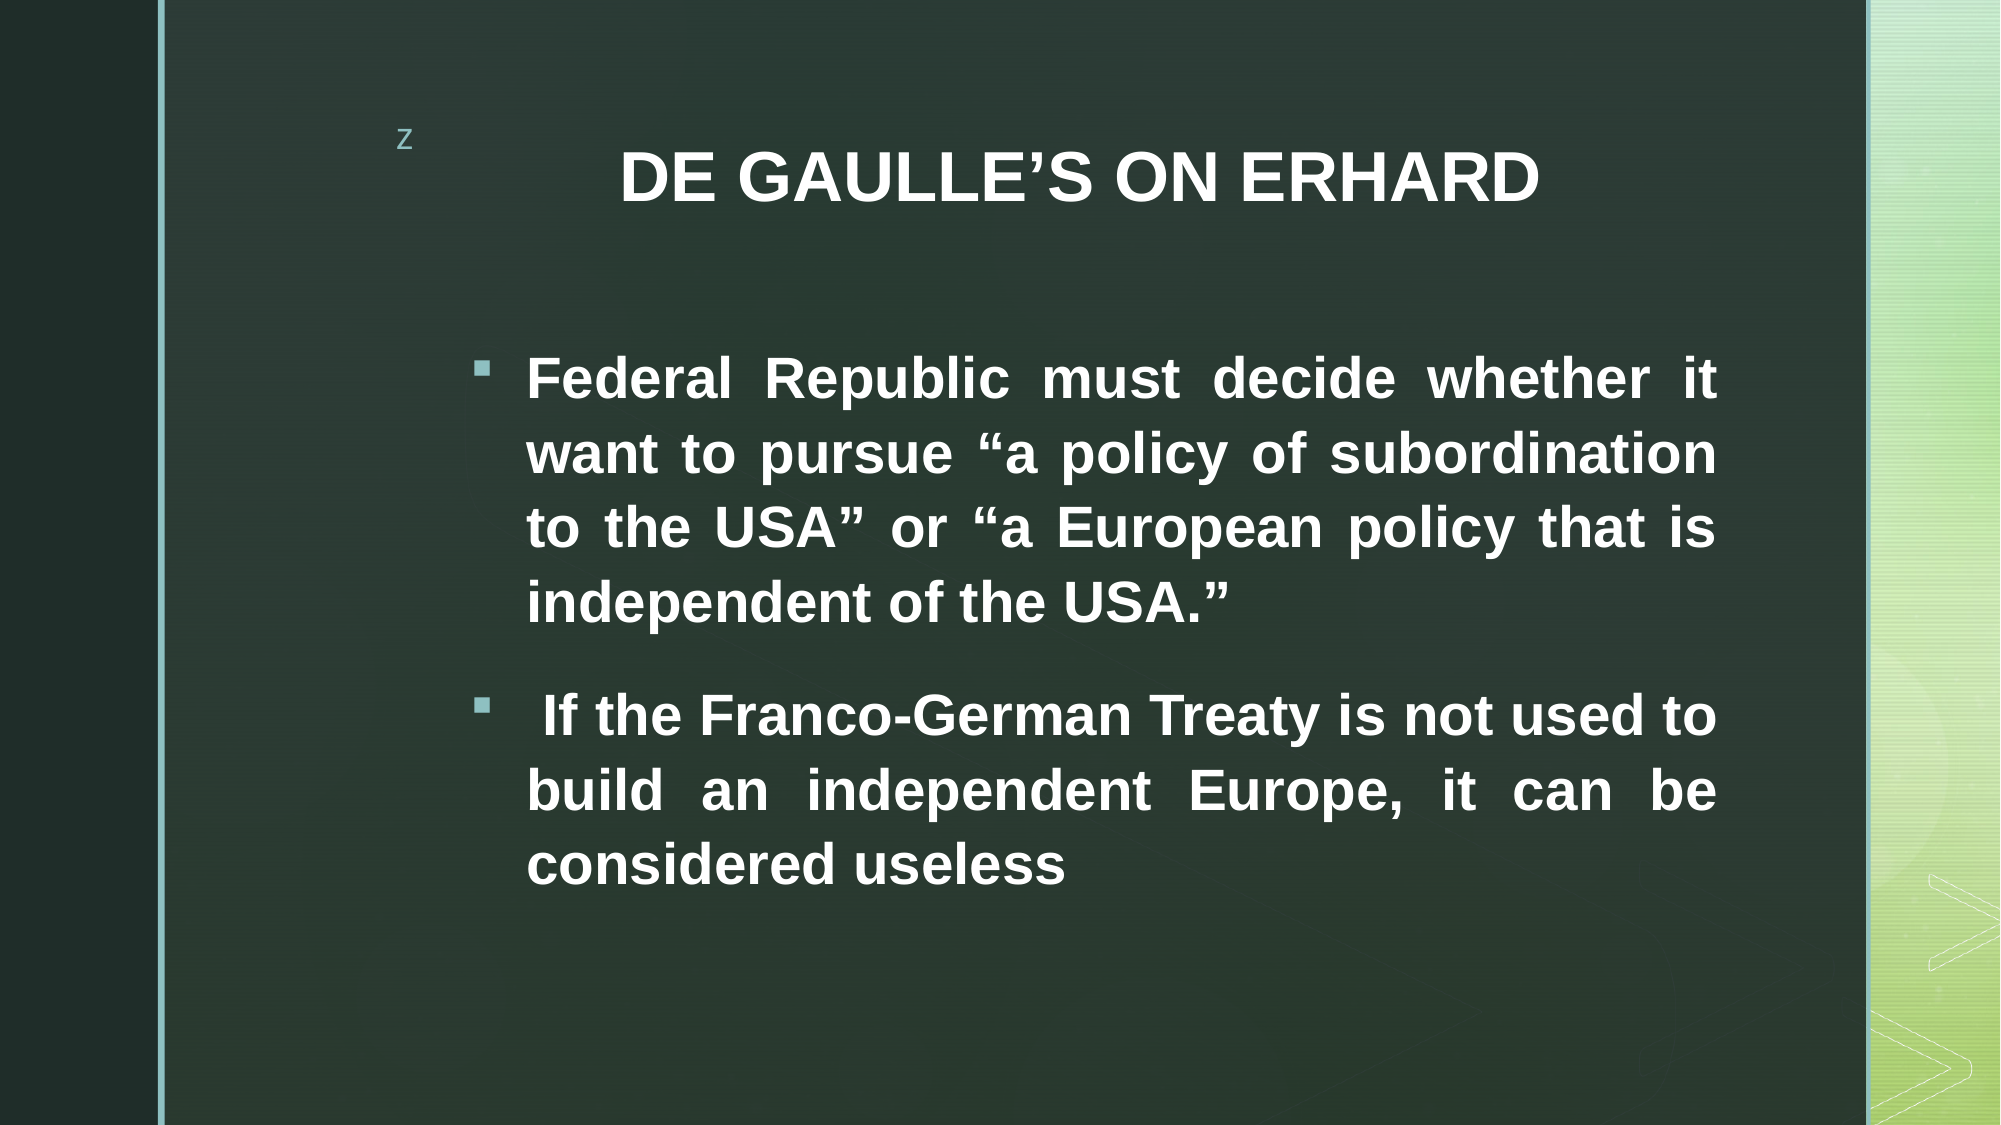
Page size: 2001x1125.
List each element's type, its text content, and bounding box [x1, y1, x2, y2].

title DE GAULLE’S ON ERHARD [428, 132, 1734, 310]
list Federal Republic must decide whether it want to pursue “a policy of subordination to the USA” or “a European policy that is independent of the USA.” If the Franco-German Treaty is not used to build an independent Europe, it can be considered useless [454, 336, 1734, 993]
picture [1871, 0, 2001, 1125]
